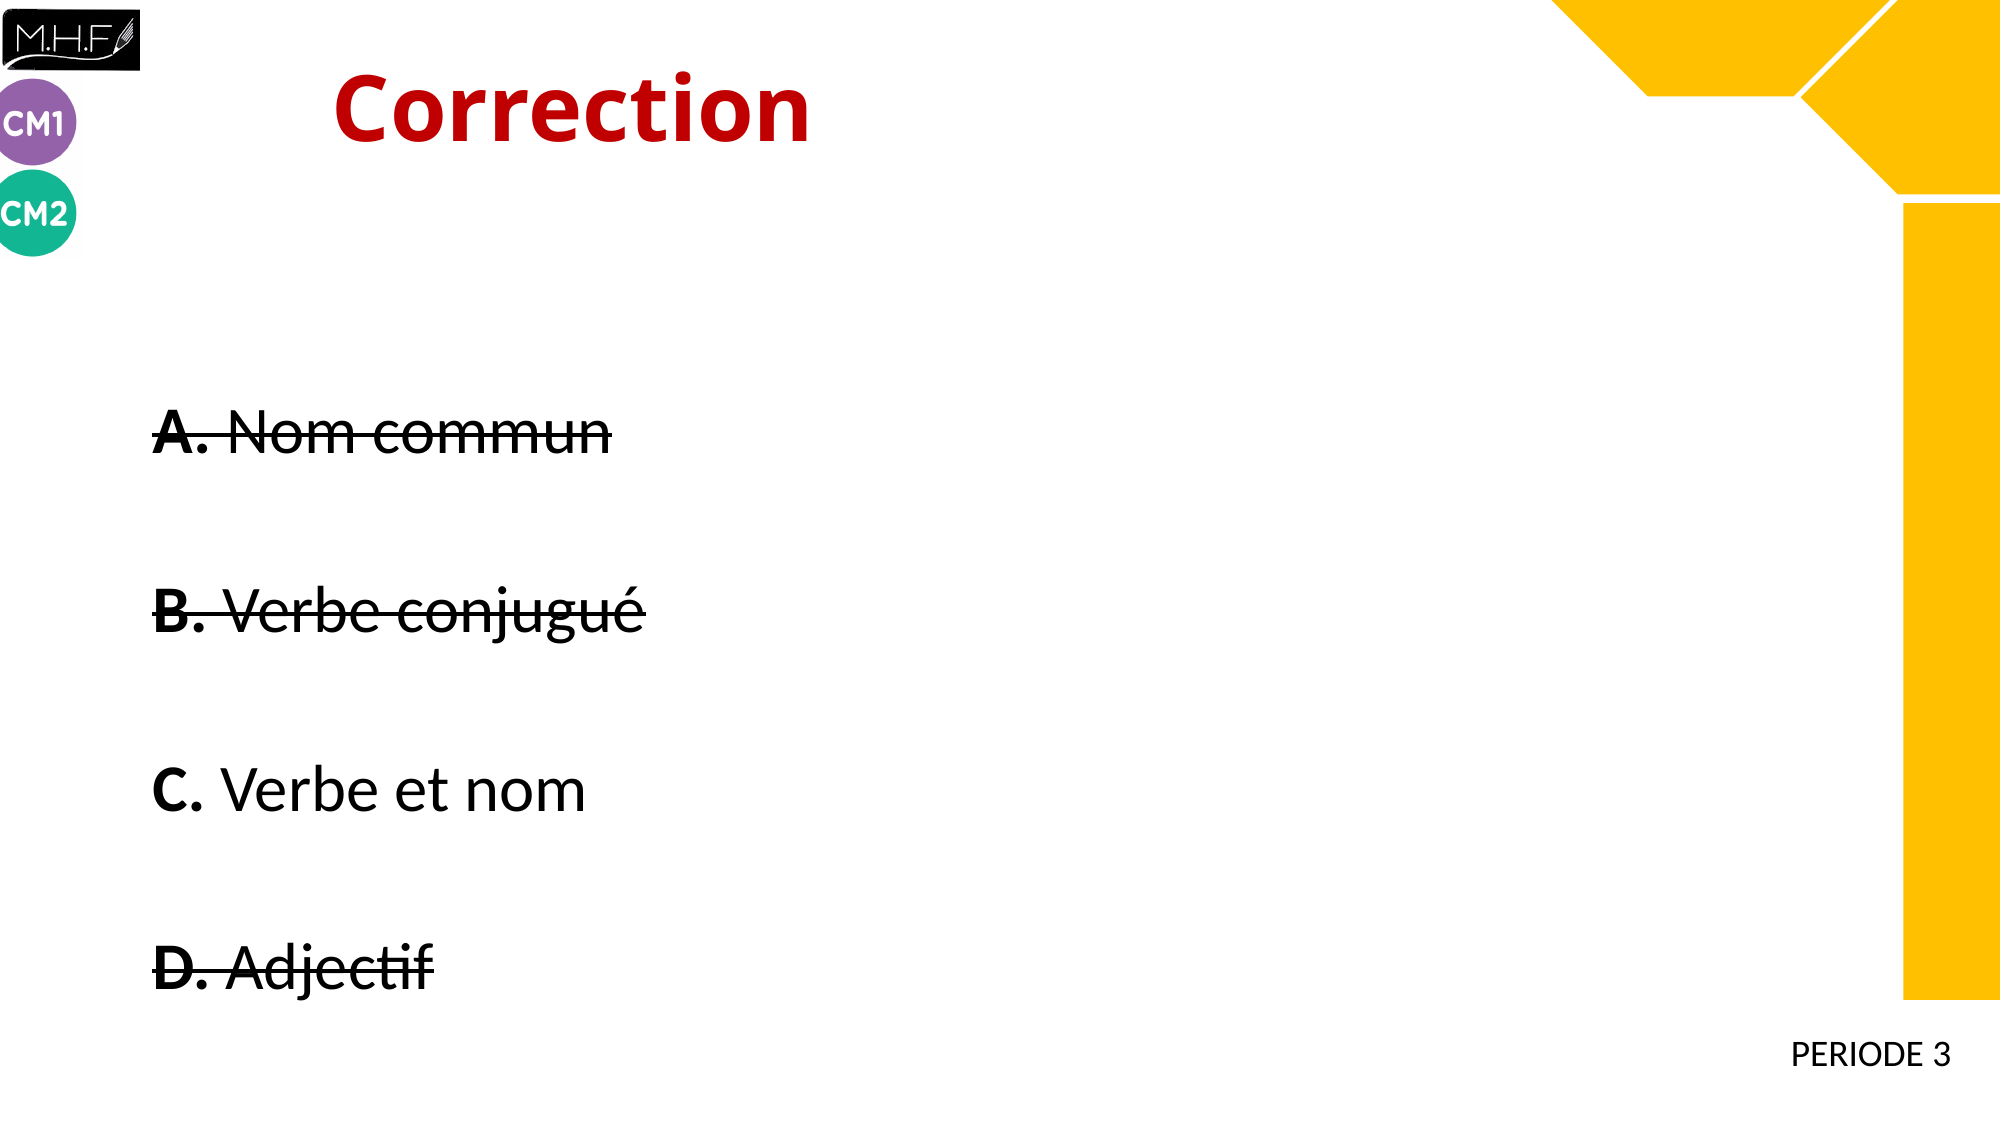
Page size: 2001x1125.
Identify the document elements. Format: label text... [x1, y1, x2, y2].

text_box PERIODE 3 [1362, 1021, 1967, 1125]
text_box [1549, 0, 1892, 98]
text_box [1799, 0, 2000, 196]
title Correction [316, 3, 1863, 221]
text_box [1902, 202, 2000, 1001]
list A. Nom commun B. Verbe conjugué C. Verbe et nom D. Adjectif [137, 299, 1863, 1014]
picture [0, 7, 140, 259]
